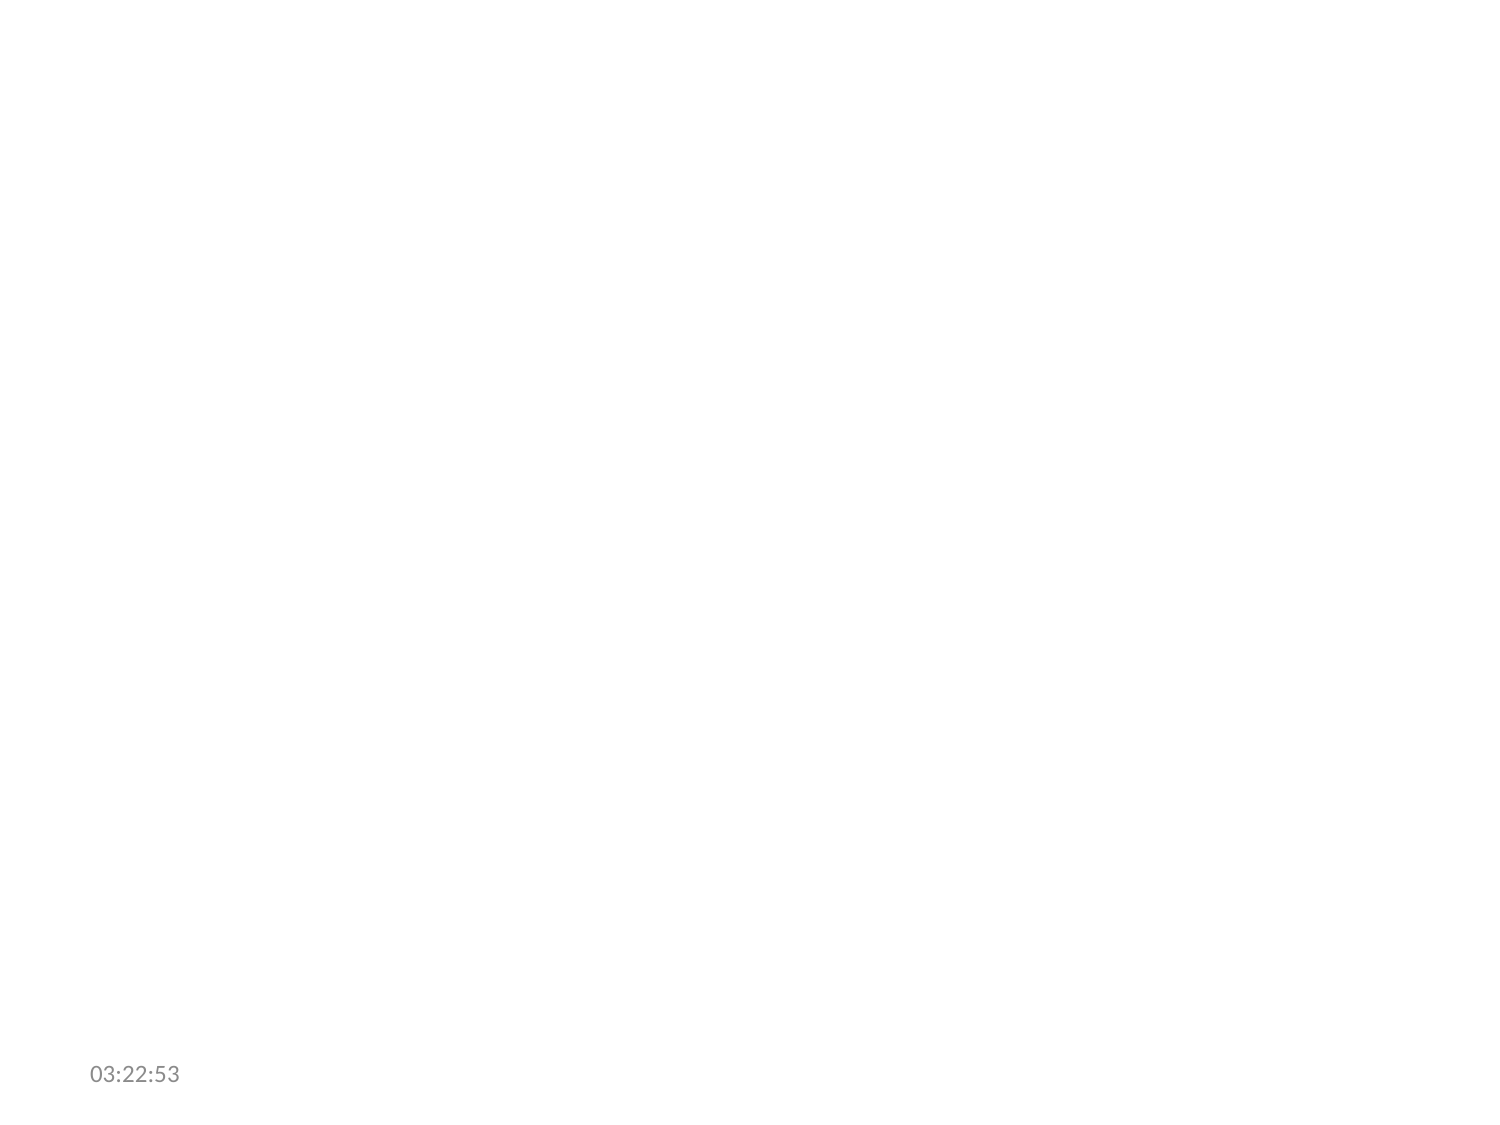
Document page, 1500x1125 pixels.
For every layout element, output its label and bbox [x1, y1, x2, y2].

slide_number [75, 1042, 425, 1103]
